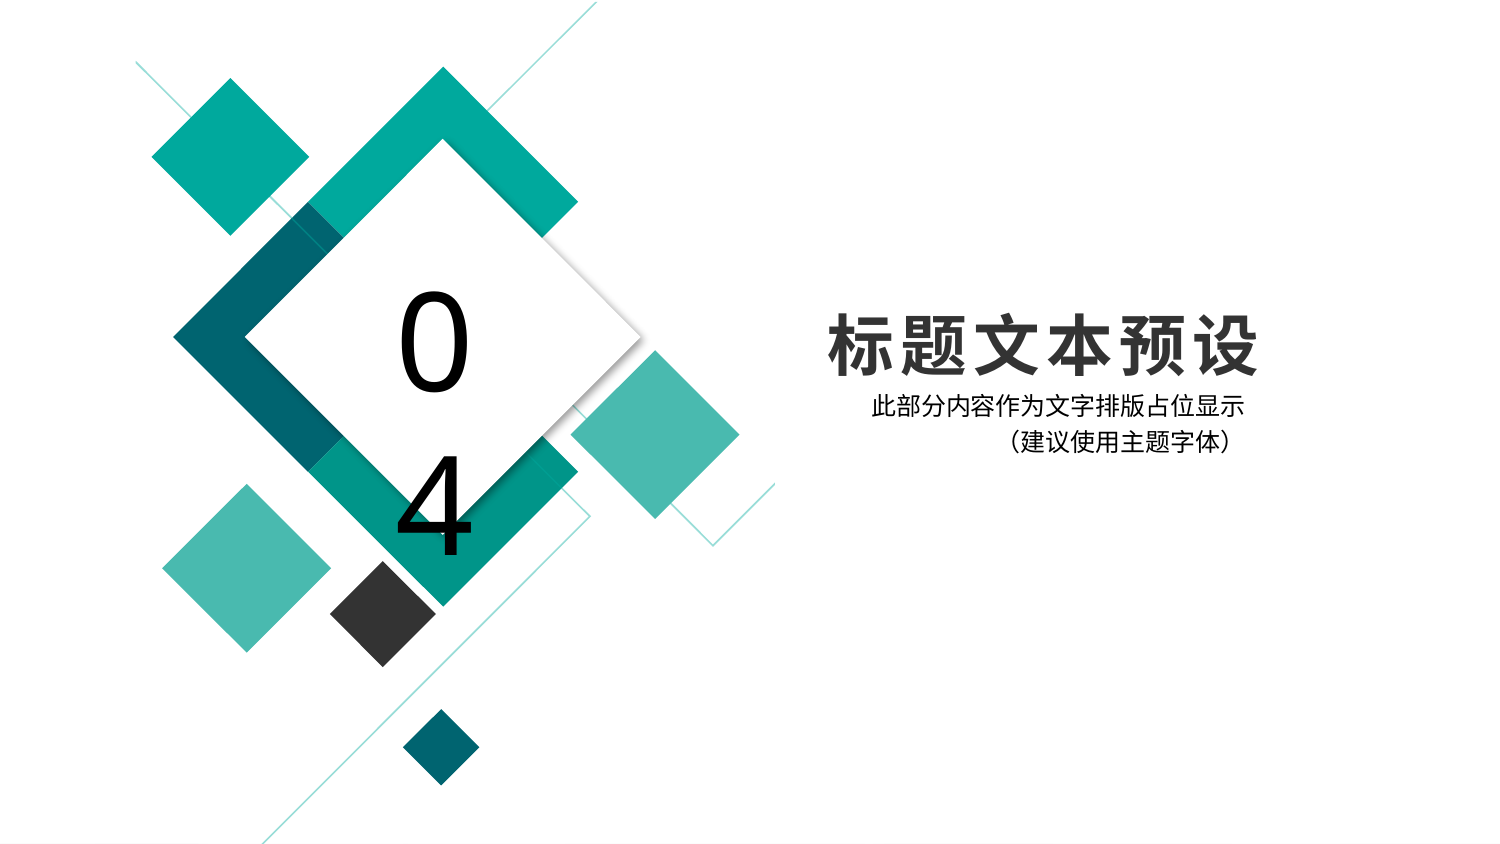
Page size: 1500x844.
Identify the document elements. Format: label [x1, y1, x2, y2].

text_box [135, 1, 776, 844]
text_box [812, 296, 1500, 463]
